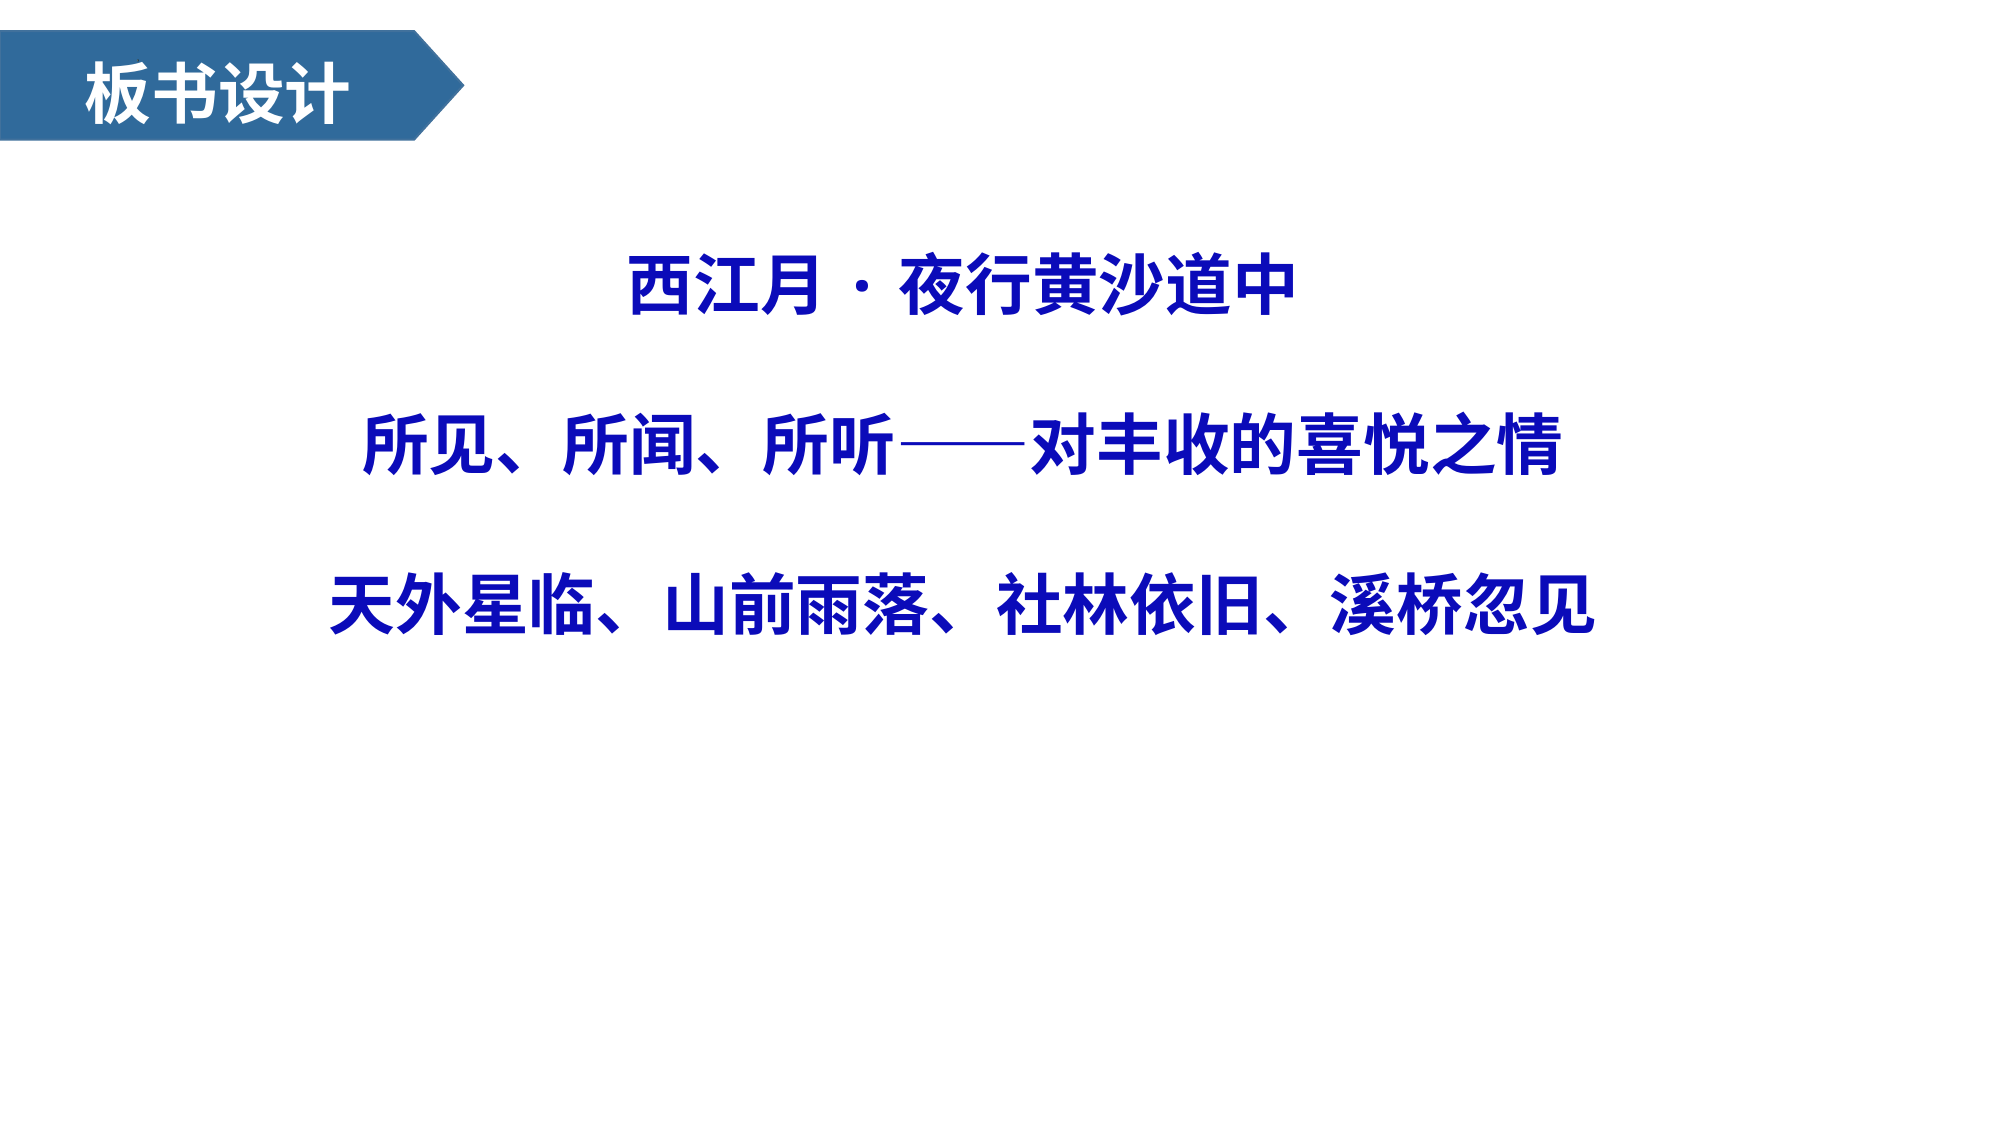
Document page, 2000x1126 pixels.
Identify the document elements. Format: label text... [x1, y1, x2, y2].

text_box 板书设计 [66, 42, 422, 141]
text_box 西江月·夜行黄沙道中 所见、所闻、所听——对丰收的喜悦之情 天外星临、山前雨落、社林依旧、溪桥忽见 [310, 234, 1615, 652]
